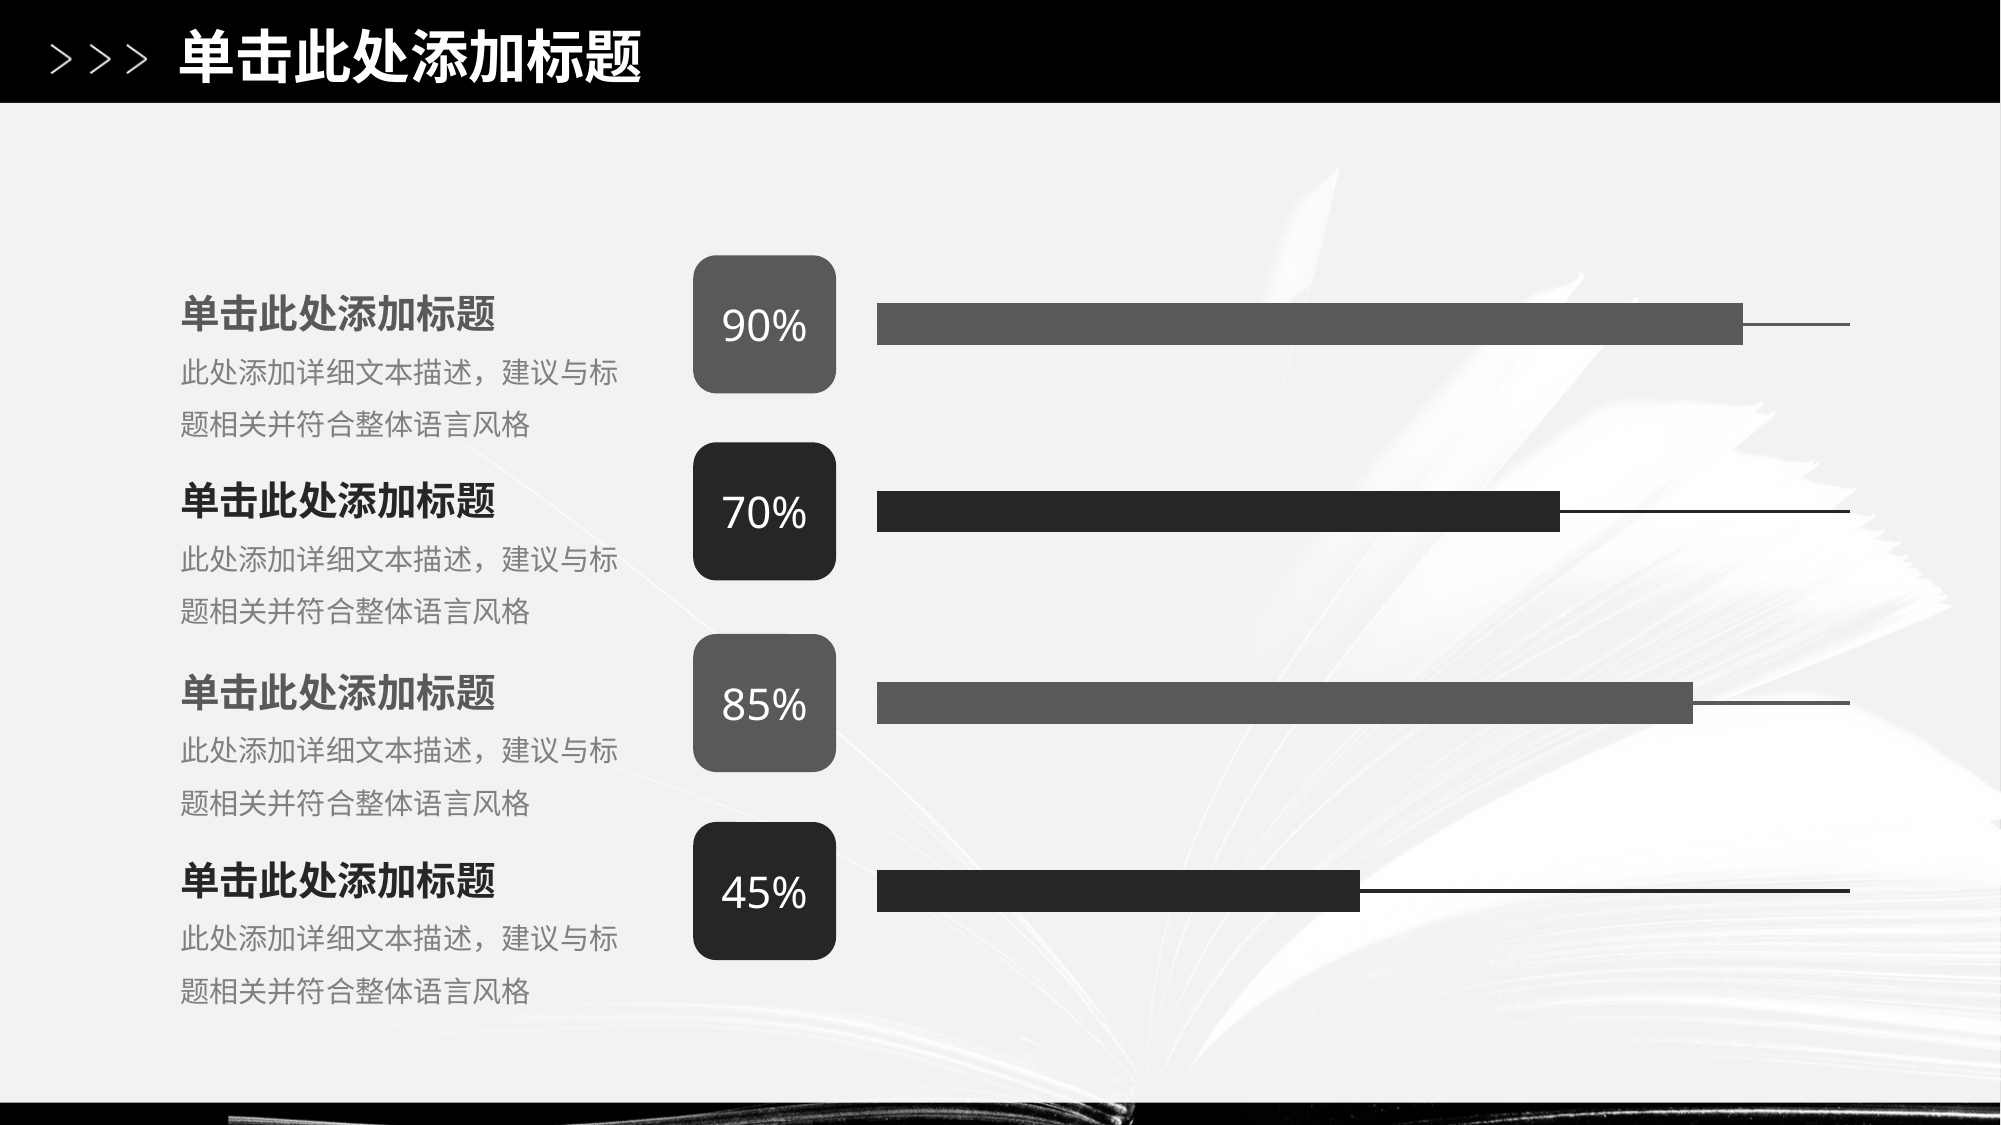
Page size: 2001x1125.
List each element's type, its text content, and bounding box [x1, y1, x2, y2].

text_box 45% [692, 820, 838, 962]
picture [0, 0, 2001, 1125]
text_box 单击此处添加标题 此处添加详细文本描述，建议与标题相关并符合整体语言风格 [160, 442, 651, 633]
title 单击此处添加标题 [162, 5, 1888, 115]
text_box 单击此处添加标题 此处添加详细文本描述，建议与标题相关并符合整体语言风格 [160, 255, 651, 442]
text_box 85% [692, 632, 838, 774]
text_box 90% [692, 254, 838, 395]
text_box 70% [692, 441, 838, 582]
text_box 单击此处添加标题 此处添加详细文本描述，建议与标题相关并符合整体语言风格 [160, 821, 651, 1018]
text_box 单击此处添加标题 此处添加详细文本描述，建议与标题相关并符合整体语言风格 [160, 633, 651, 821]
